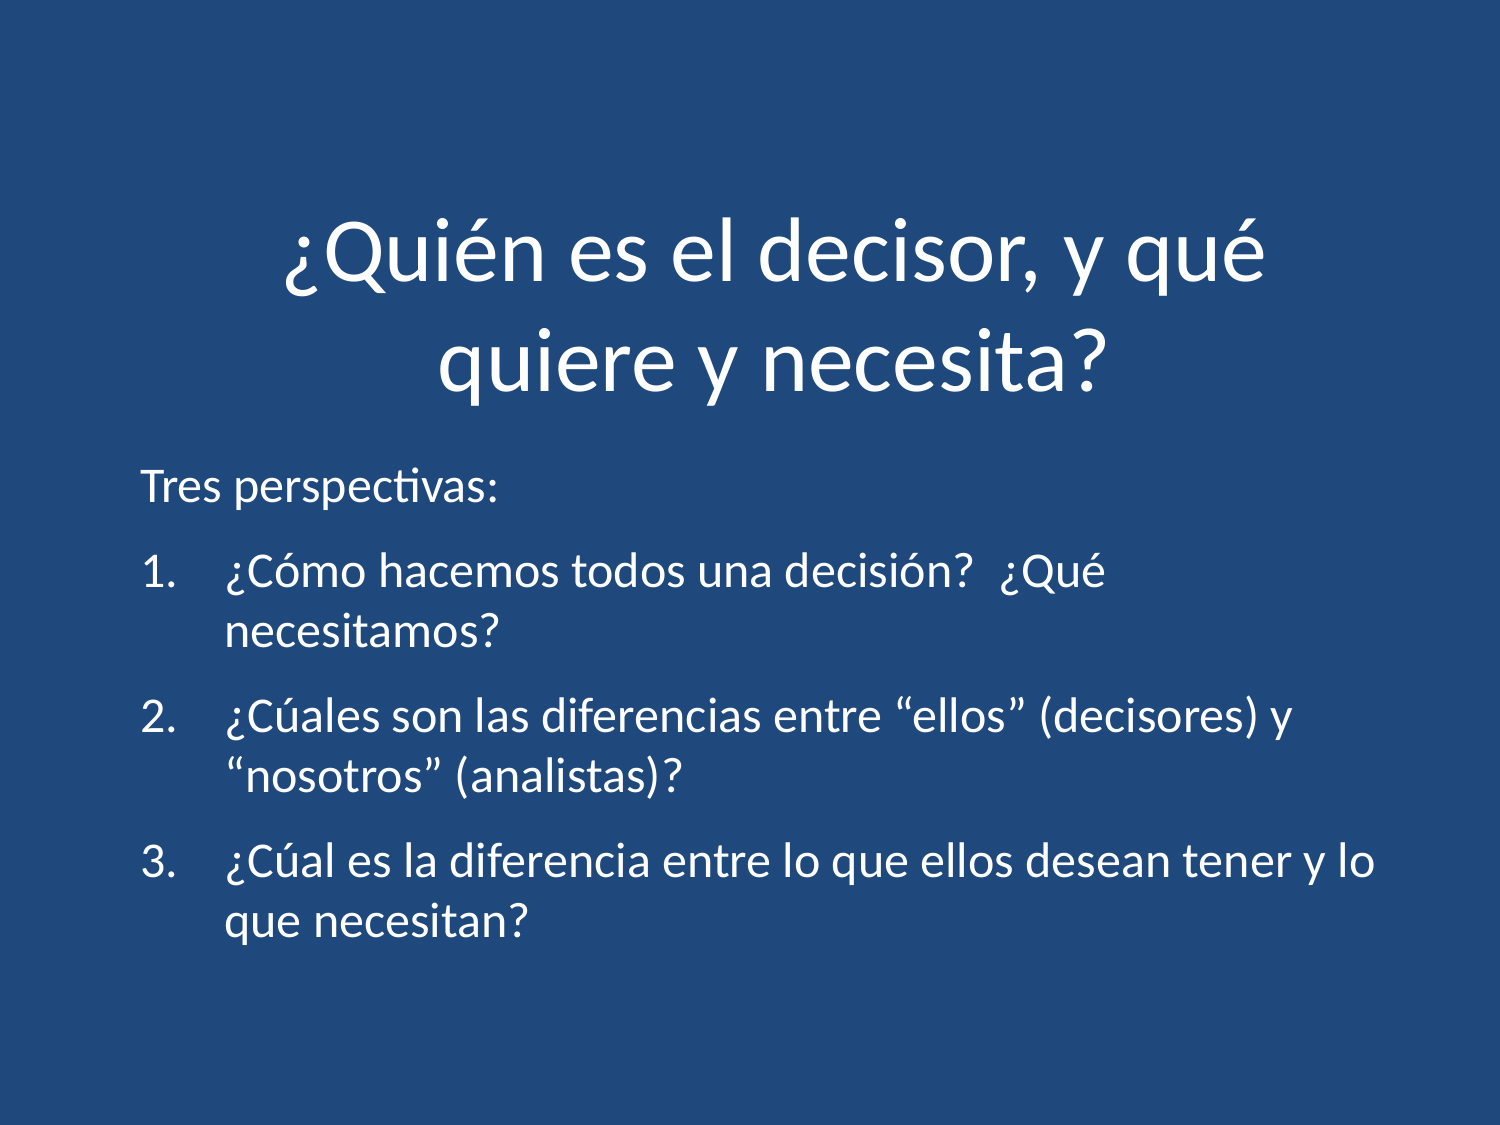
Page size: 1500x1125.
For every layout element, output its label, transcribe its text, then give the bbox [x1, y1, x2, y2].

text_box Tres perspectivas: ¿Cómo hacemos todos una decisión? ¿Qué necesitamos? ¿Cúales son las diferencias entre “ellos” (decisores) y “nosotros” (analistas)? ¿Cúal es la diferencia entre lo que ellos desean tener y lo que necesitan? [124, 450, 1400, 950]
title ¿Quién es el decisor, y qué quiere y necesita? [137, 162, 1413, 438]
